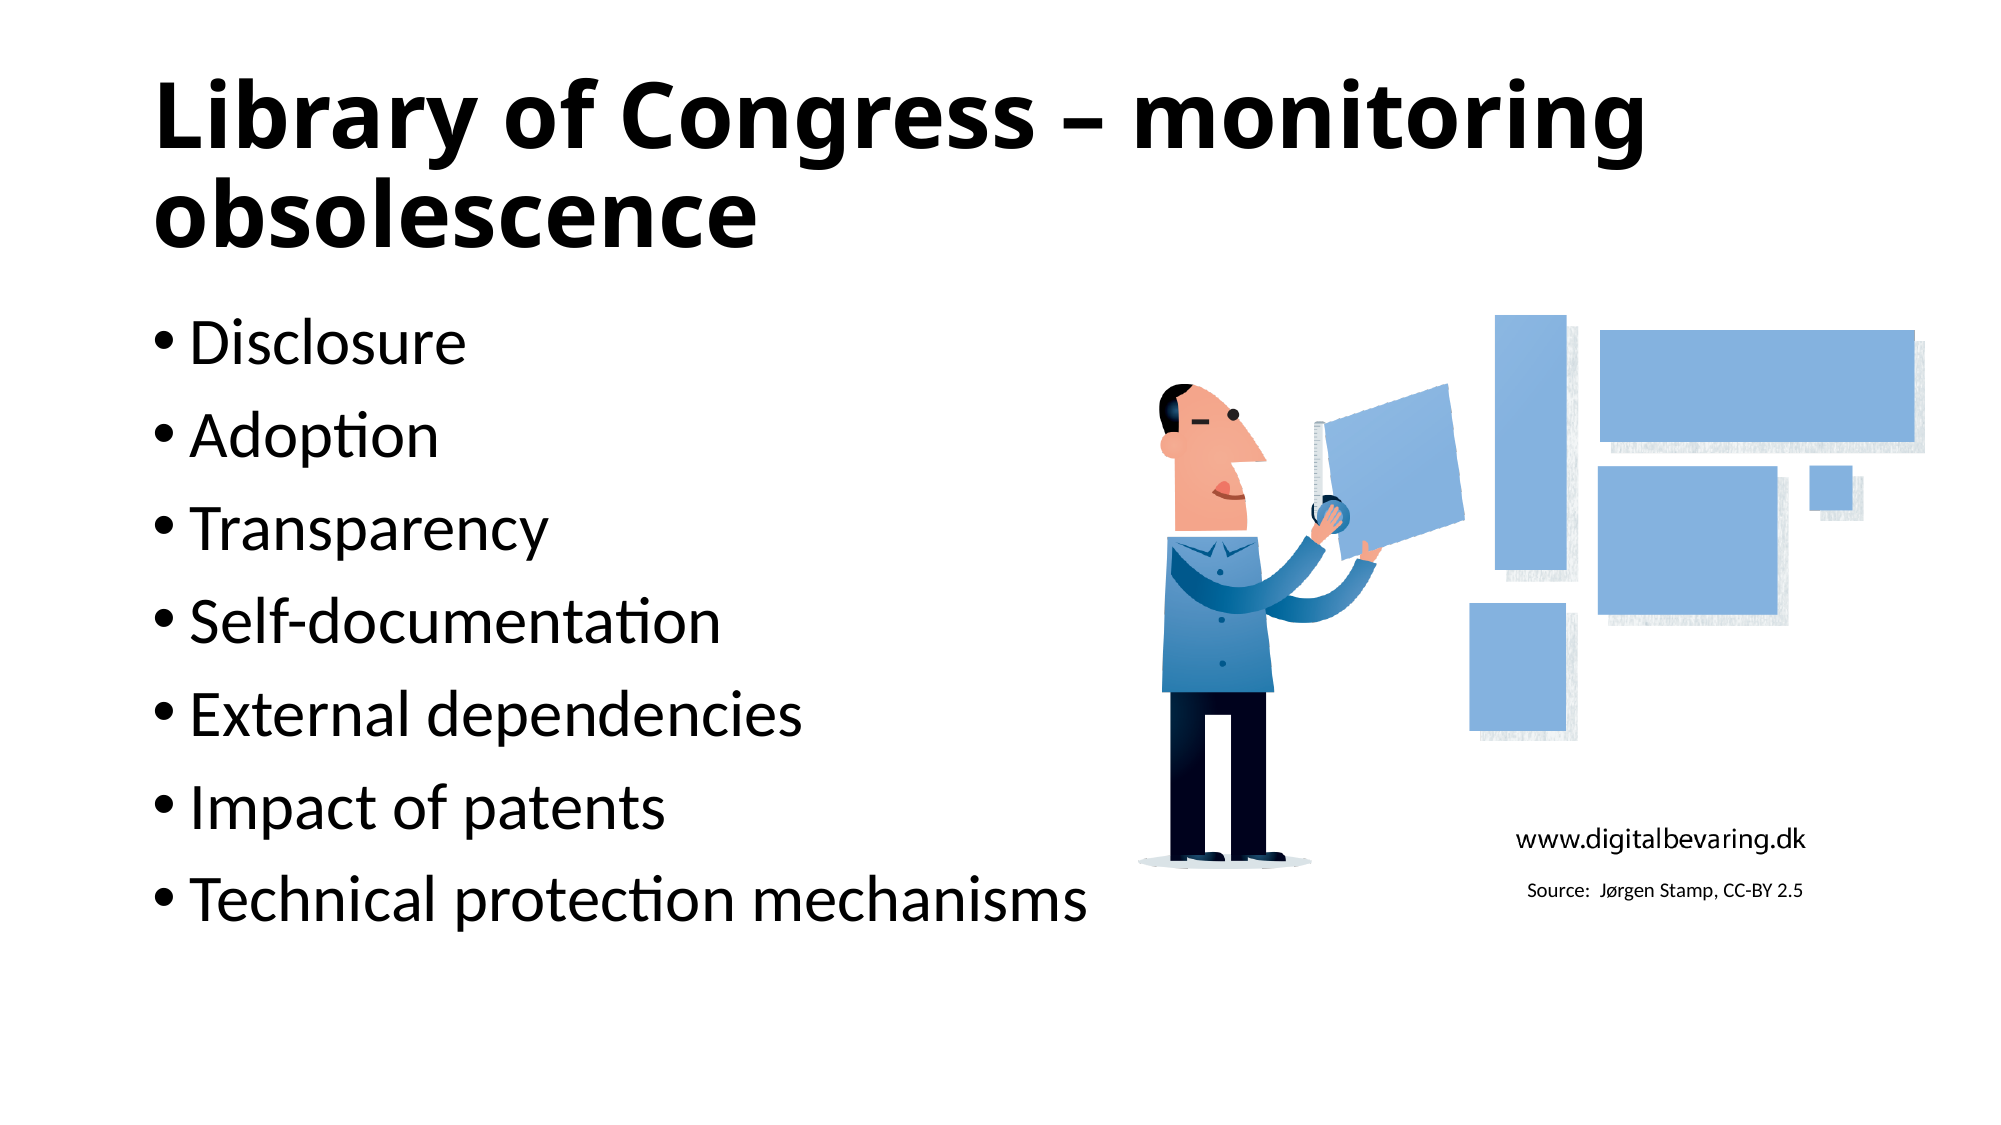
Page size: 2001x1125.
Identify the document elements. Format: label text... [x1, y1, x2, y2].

picture [1138, 277, 1925, 869]
list Disclosure Adoption Transparency Self-documentation External dependencies Impact of patents Technical protection mechanisms [137, 299, 1863, 1014]
title Library of Congress – monitoring obsolescence [137, 59, 1863, 278]
text_box Source: Jørgen Stamp, CC-BY 2.5 [1512, 869, 1819, 909]
